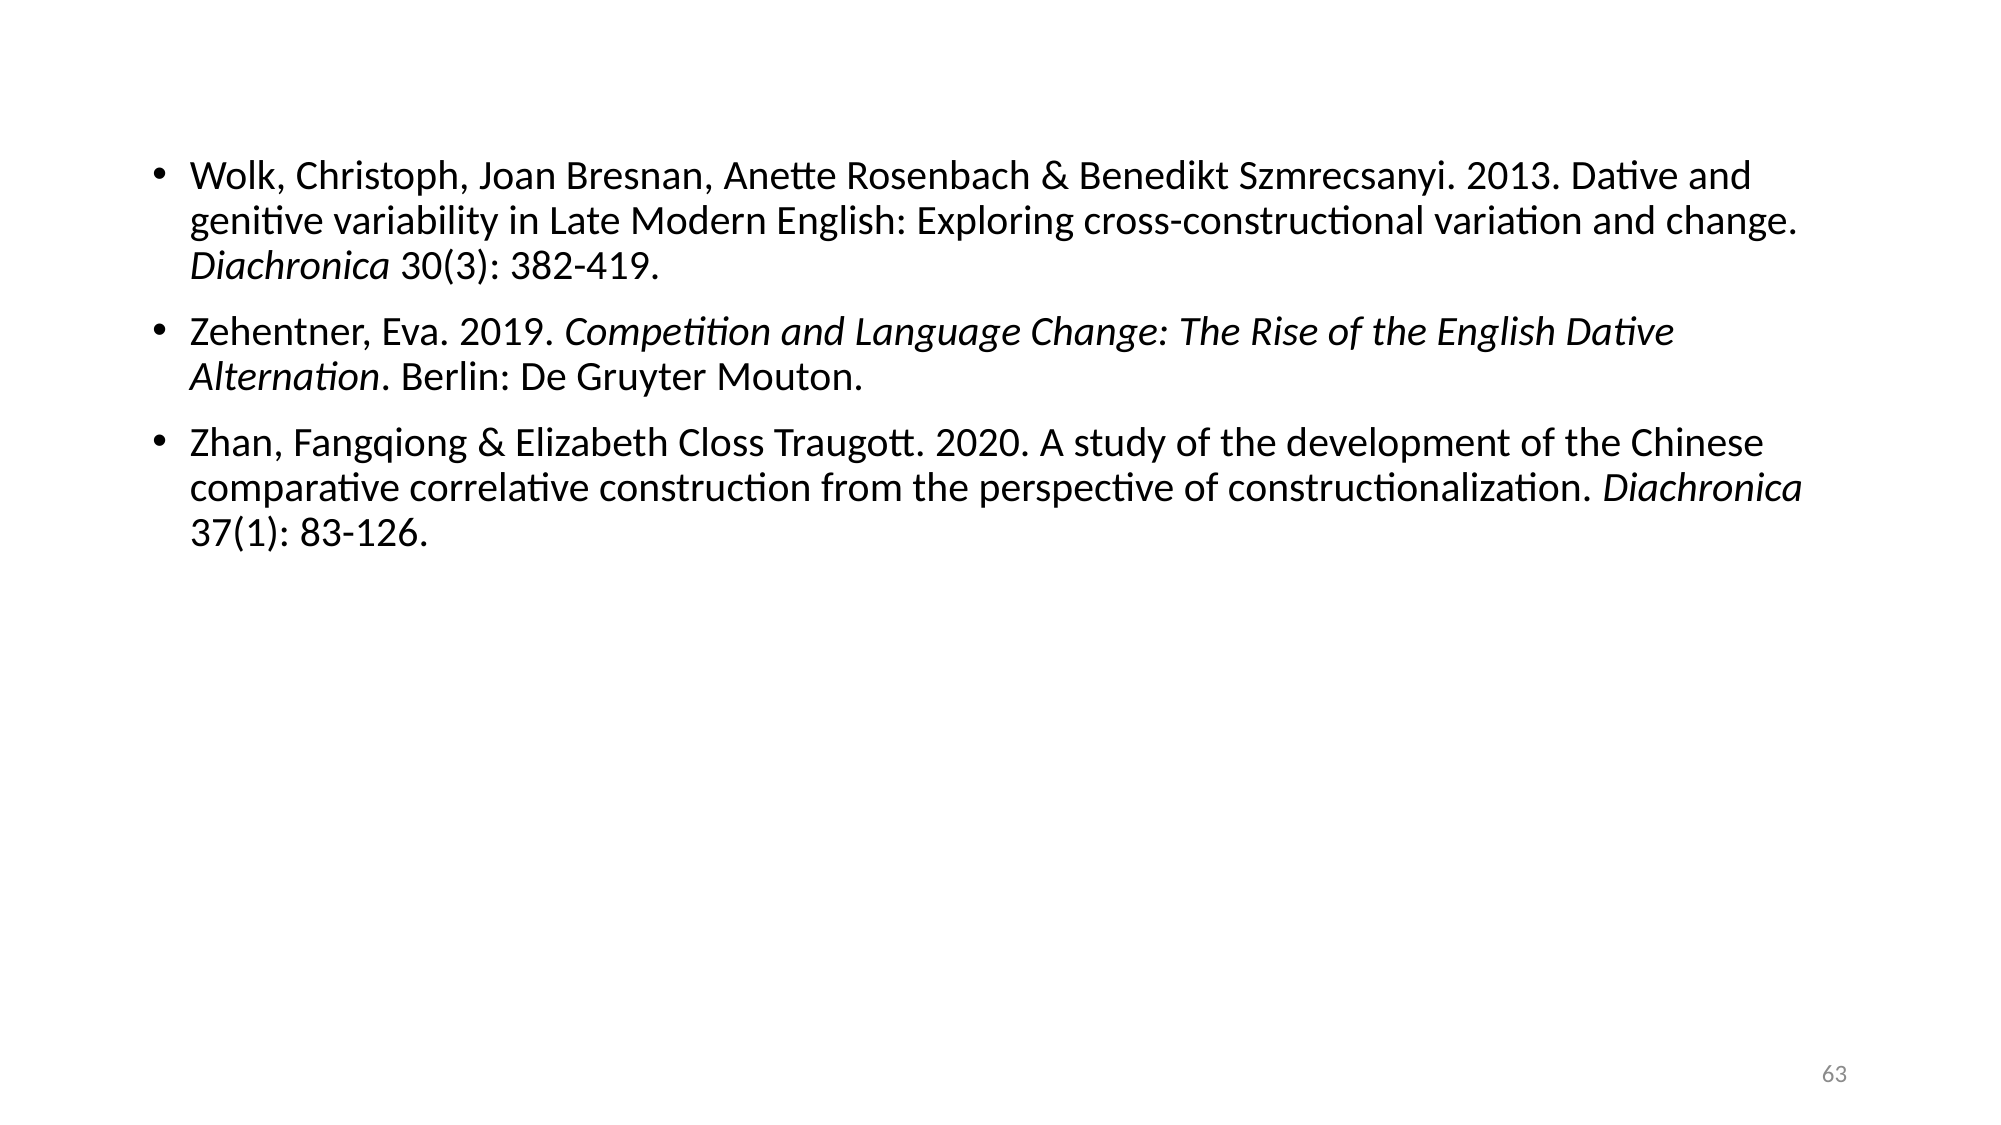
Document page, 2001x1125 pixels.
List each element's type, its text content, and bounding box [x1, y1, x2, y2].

list Wolk, Christoph, Joan Bresnan, Anette Rosenbach & Benedikt Szmrecsanyi. 2013. Dative and genitive variability in Late Modern English: Exploring cross-constructional variation and change. Diachronica 30(3): 382-419. Zehentner, Eva. 2019. Competition and Language Change: The Rise of the English Dative Alternation. Berlin: De Gruyter Mouton. Zhan, Fangqiong & Elizabeth Closs Traugott. 2020. A study of the development of the Chinese comparative correlative construction from the perspective of constructionalization. Diachronica 37(1): 83-126. [137, 146, 1863, 1014]
slide_number 63 [1412, 1042, 1863, 1103]
